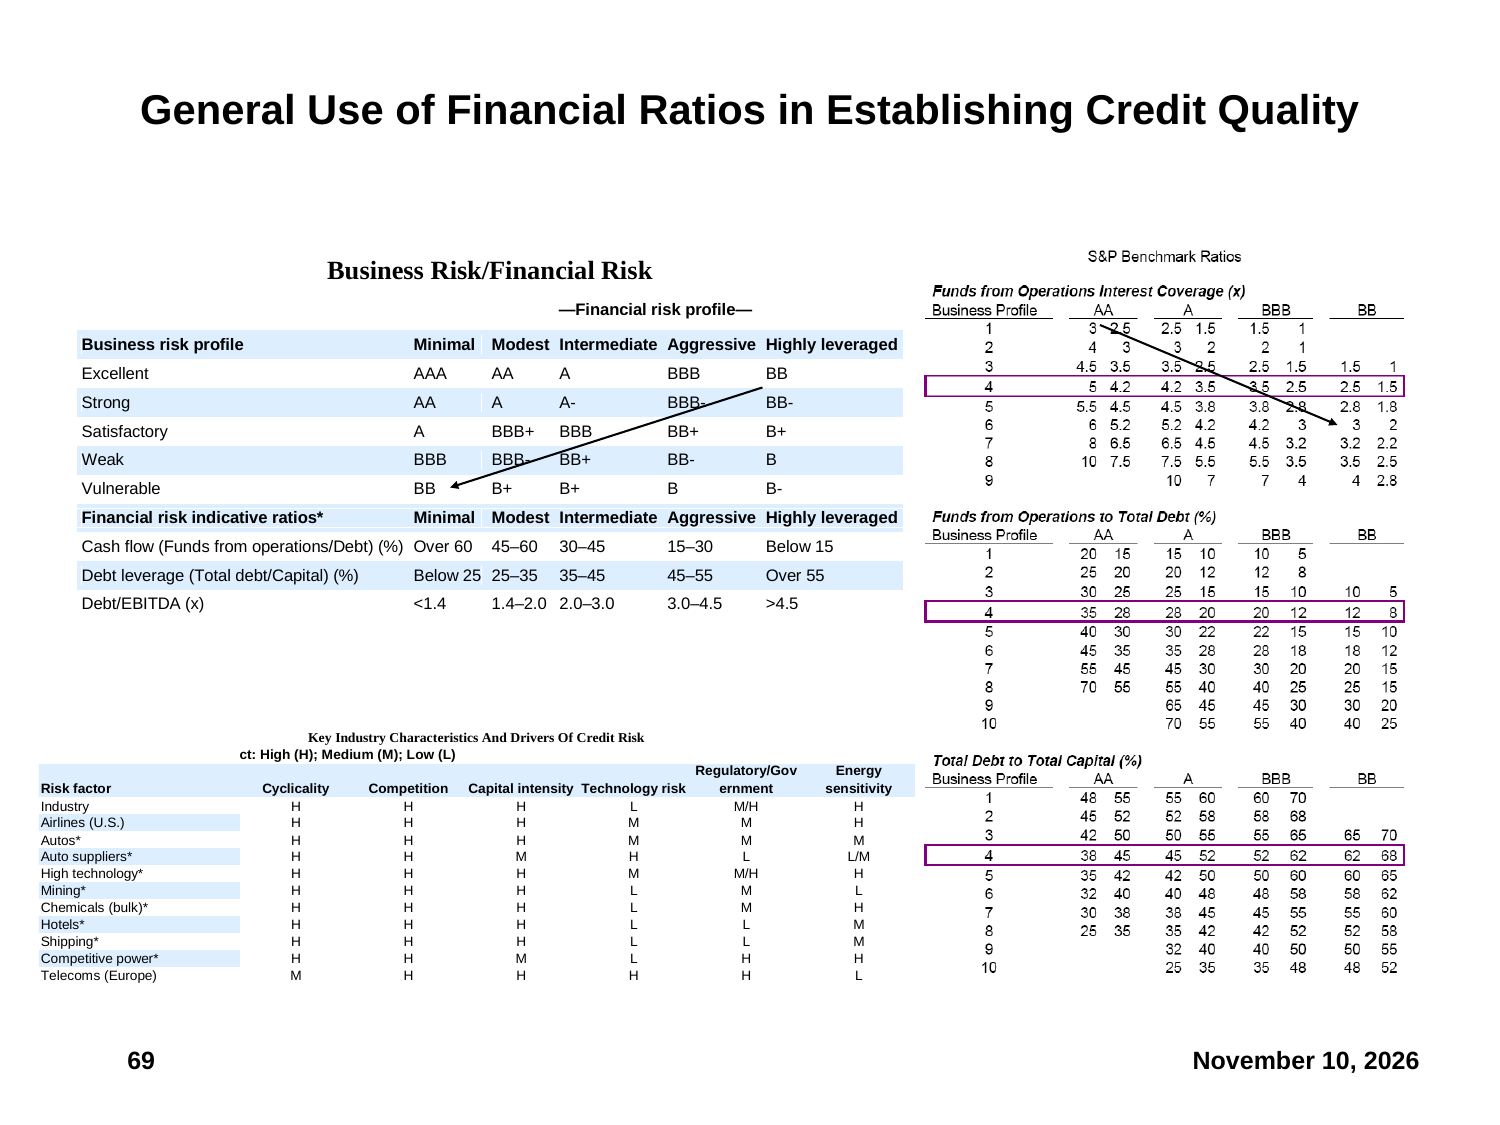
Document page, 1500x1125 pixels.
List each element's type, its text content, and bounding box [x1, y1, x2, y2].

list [862, 224, 1463, 988]
title General Use of Financial Ratios in Establishing Credit Quality [124, 74, 1376, 226]
picture [37, 724, 917, 986]
picture [74, 249, 1039, 650]
